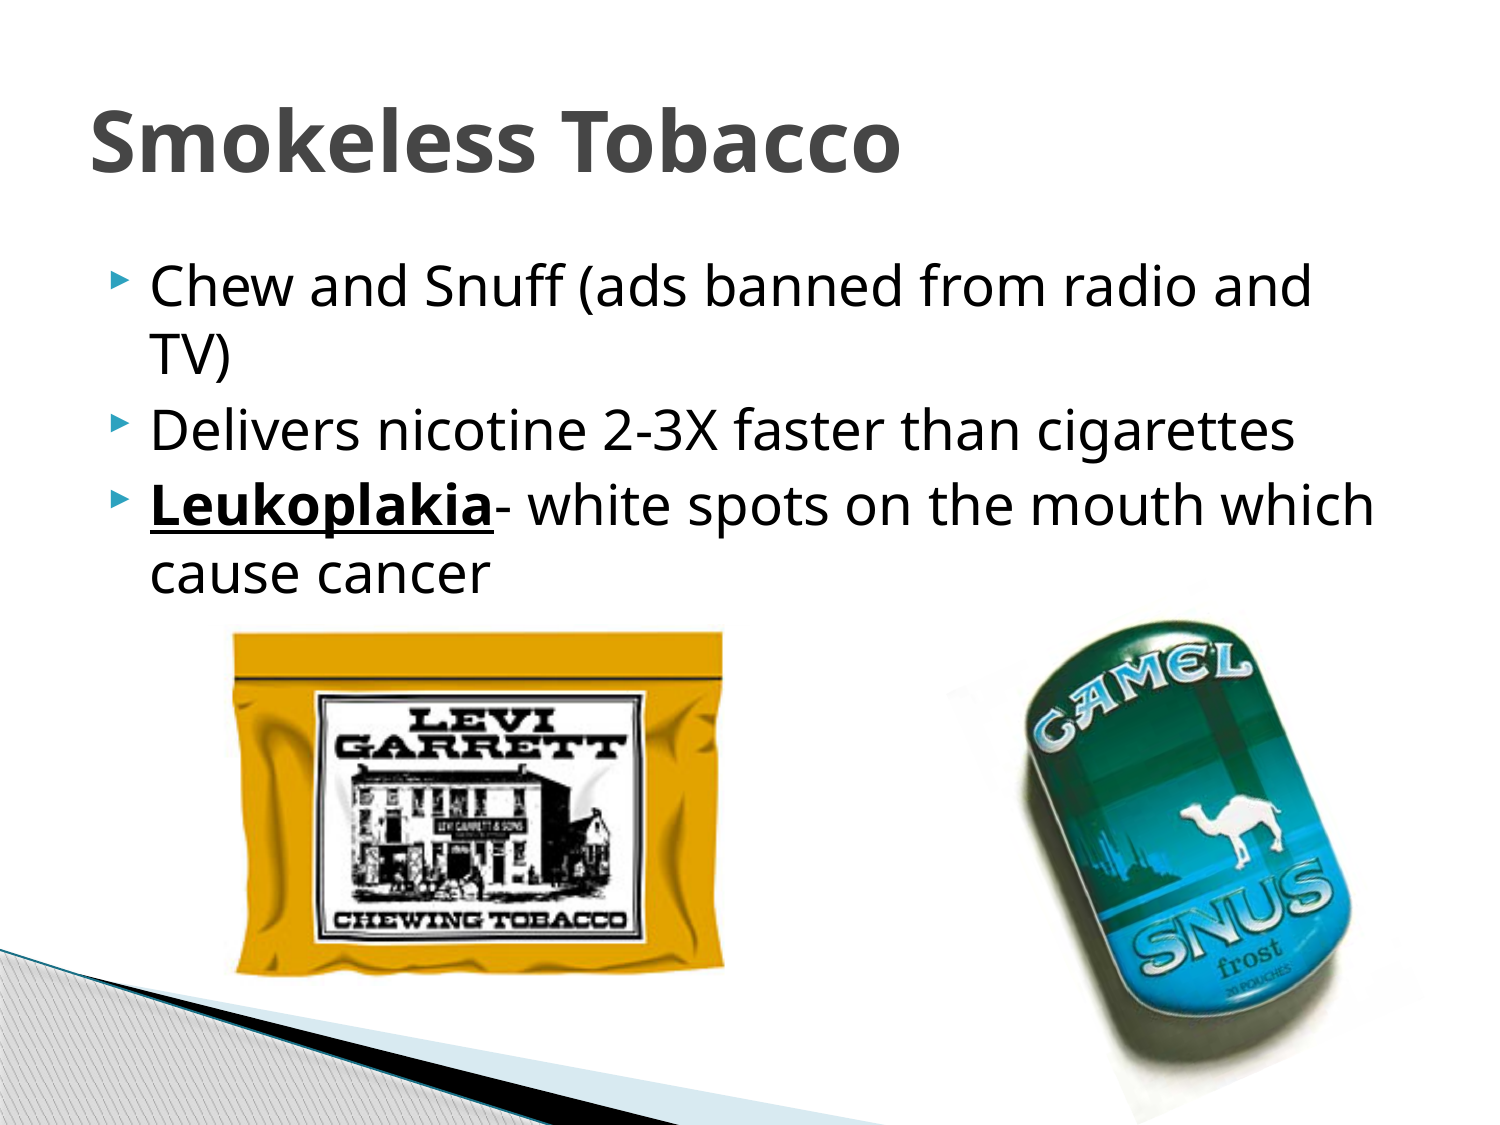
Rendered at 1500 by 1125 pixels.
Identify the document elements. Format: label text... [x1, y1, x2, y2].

picture [947, 567, 1424, 1124]
list Chew and Snuff (ads banned from radio and TV) Delivers nicotine 2-3X faster than cigarettes Leukoplakia- white spots on the mouth which cause cancer [75, 243, 1425, 986]
title Smokeless Tobacco [75, 45, 1425, 233]
picture [208, 624, 751, 986]
